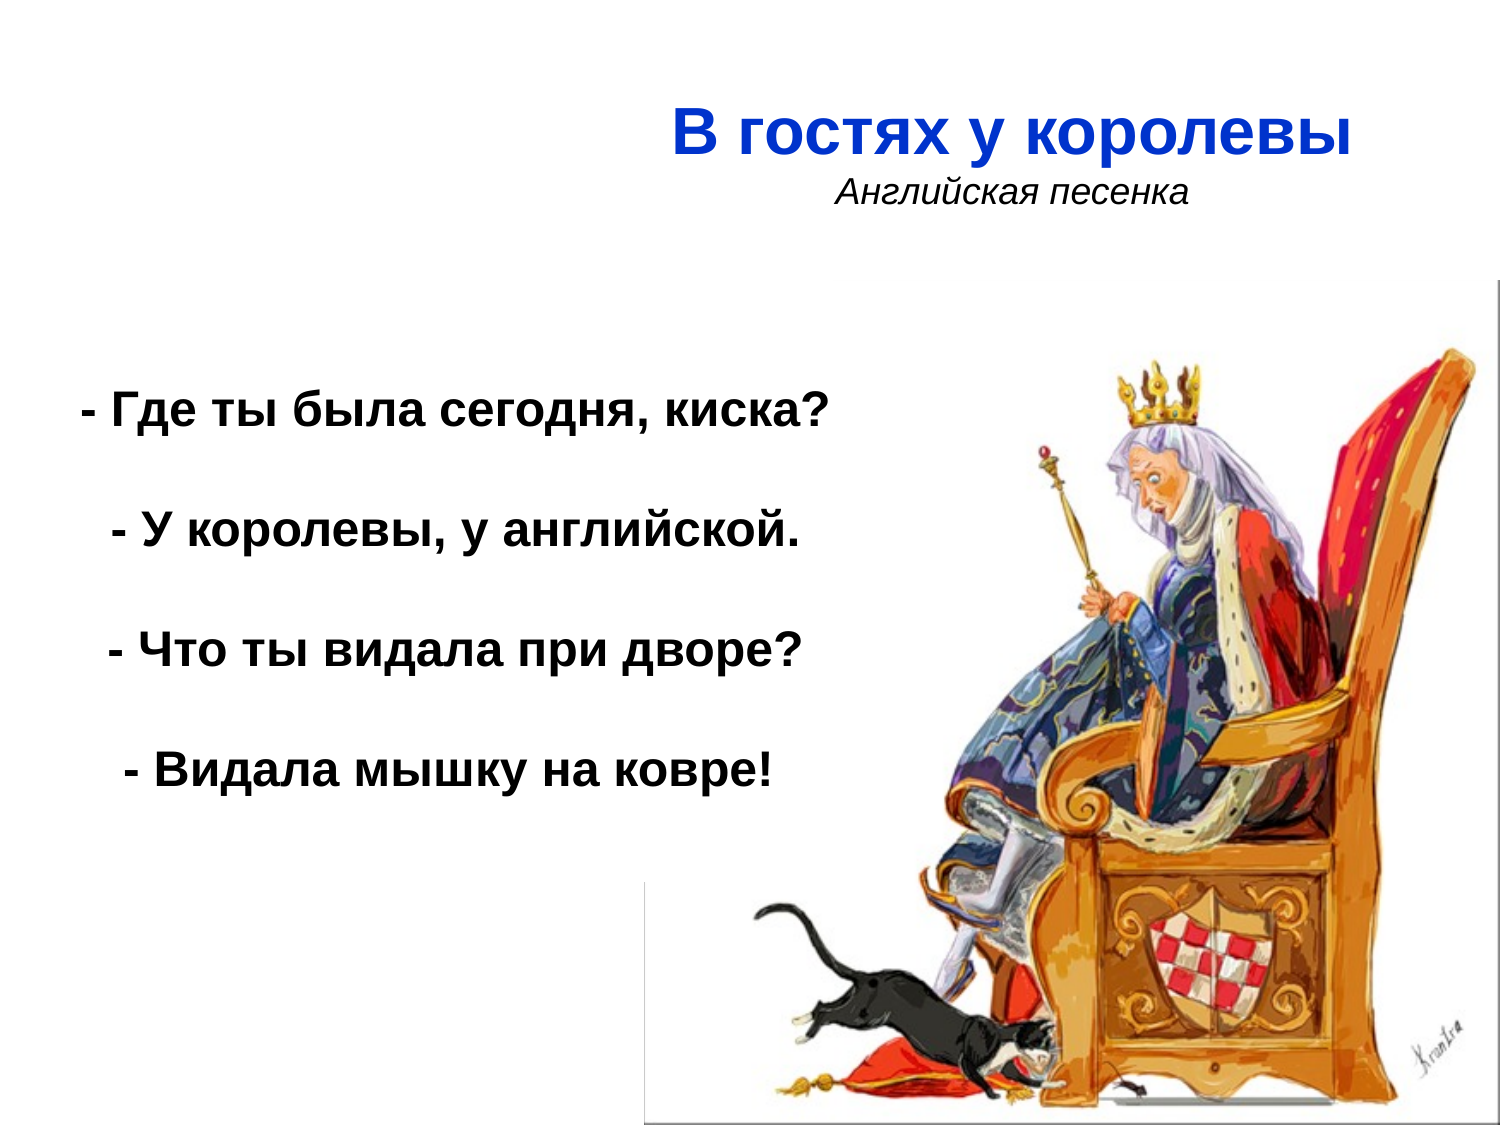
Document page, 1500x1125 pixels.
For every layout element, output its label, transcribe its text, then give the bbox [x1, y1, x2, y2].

picture [643, 270, 1500, 1125]
text_box - Где ты была сегодня, киска? - У королевы, у английской. - Что ты видала при дворе? - Видала мышку на ковре! [64, 231, 638, 882]
text_box В гостях у королевы Английская песенка [525, 66, 1500, 279]
